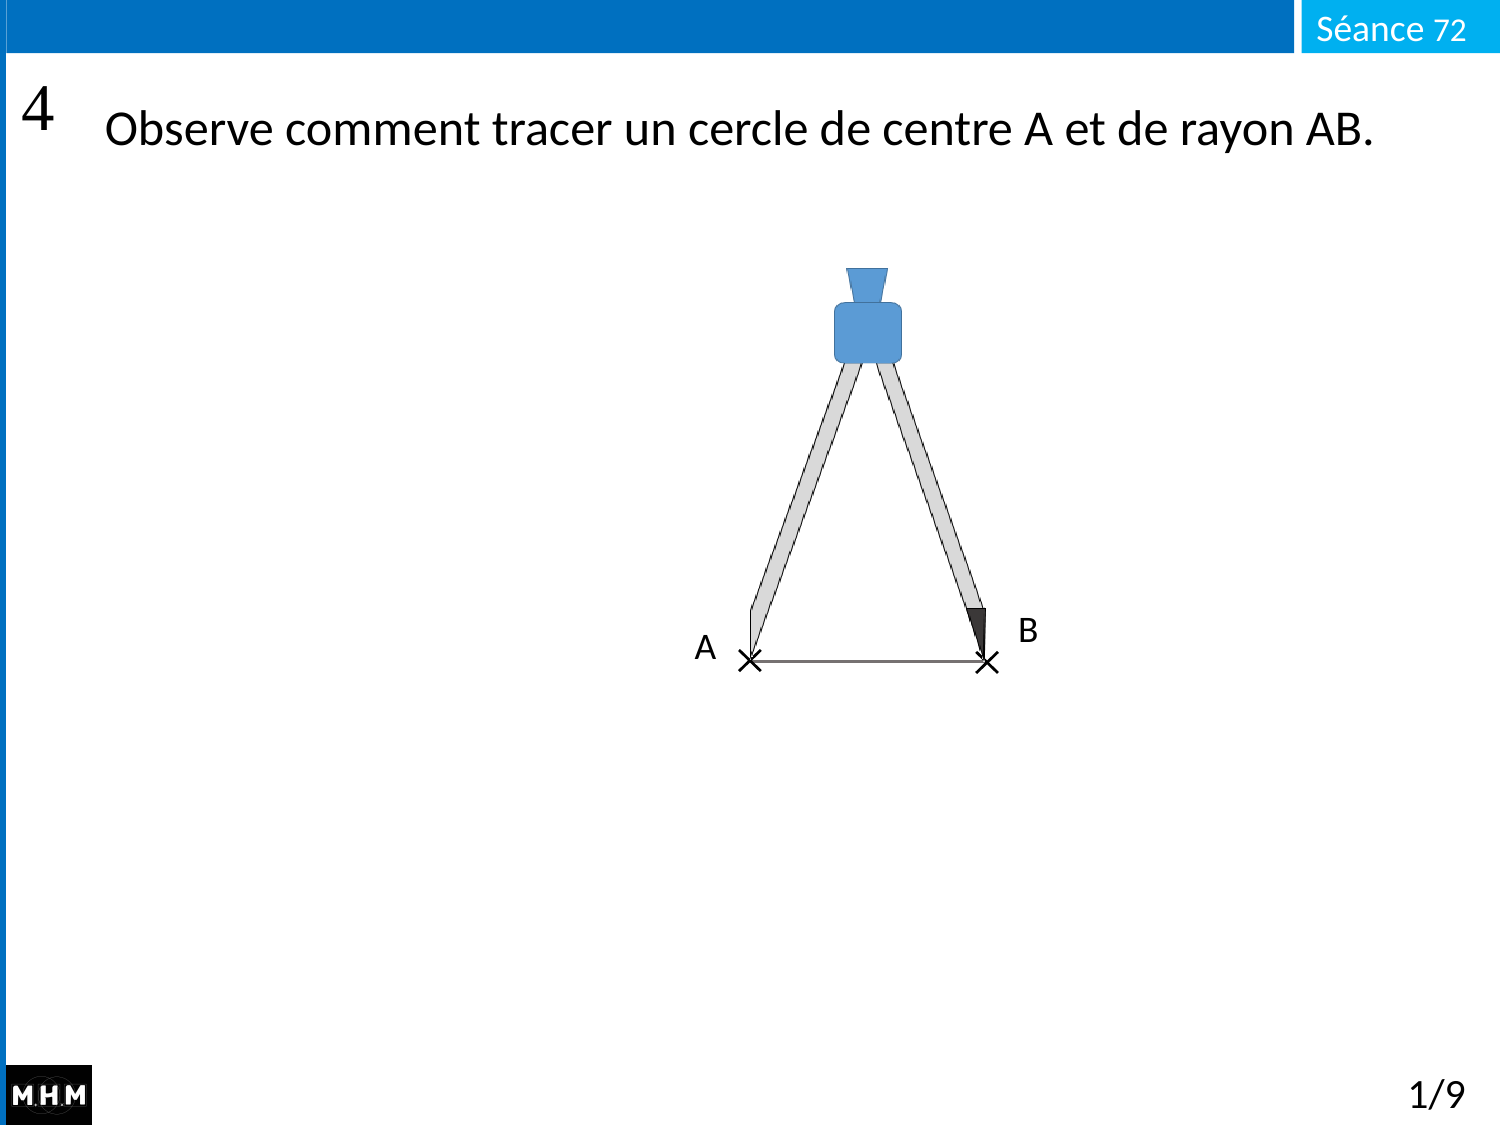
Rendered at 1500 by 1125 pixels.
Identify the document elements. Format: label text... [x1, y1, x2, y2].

picture [738, 263, 999, 664]
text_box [679, 614, 771, 681]
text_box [966, 597, 1053, 683]
title Observe comment tracer un cercle de centre A et de rayon AB. [89, 78, 1474, 180]
list 1/9 [1373, 1064, 1500, 1125]
picture [6, 1065, 92, 1125]
